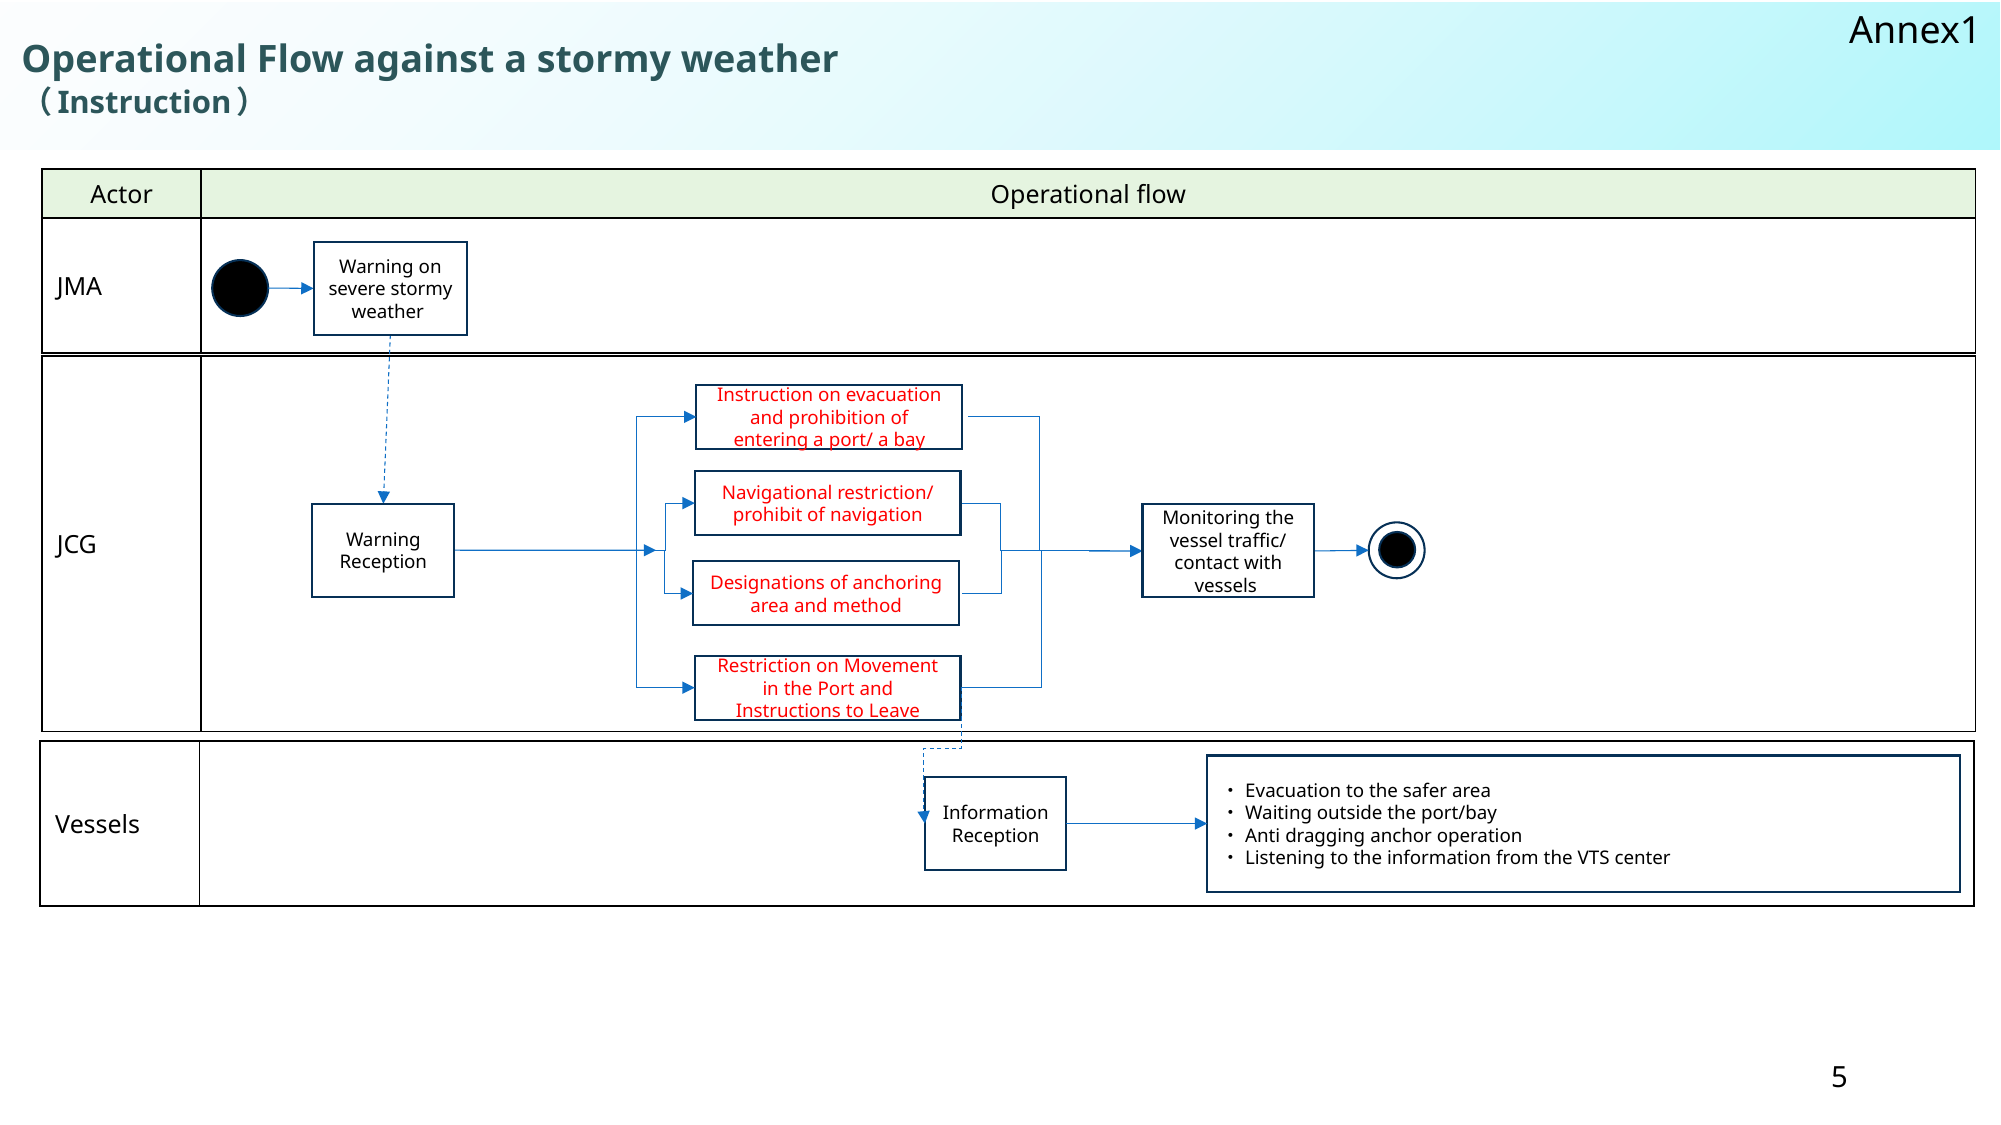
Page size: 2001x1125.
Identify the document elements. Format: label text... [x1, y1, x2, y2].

table_cell JMA [43, 219, 200, 352]
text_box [636, 550, 694, 589]
text_box Warning on severe stormy weather [313, 241, 468, 336]
text_box Instruction on evacuation and prohibition of entering a port/ a bay [695, 384, 963, 450]
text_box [597, 589, 735, 649]
text_box Restriction on Movement in the Port and Instructions to Leave [694, 655, 960, 721]
text_box Monitoring the vessel traffic/ contact with vessels [1141, 503, 1315, 598]
table_header Actor [43, 170, 200, 217]
text_box [1367, 521, 1426, 580]
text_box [924, 687, 961, 824]
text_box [636, 503, 695, 551]
text_box Warning Reception [311, 503, 455, 598]
table_header Operational flow [202, 170, 1975, 217]
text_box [960, 550, 1042, 688]
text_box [968, 416, 1111, 551]
text_box Information Reception [924, 776, 1067, 871]
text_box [383, 334, 391, 504]
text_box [599, 453, 734, 514]
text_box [962, 503, 1040, 550]
table_cell [202, 219, 1975, 352]
table_header [200, 742, 1973, 905]
table_header JCG [43, 357, 200, 731]
text_box [211, 259, 270, 318]
table_header Vessels [41, 742, 199, 905]
text_box ・Evacuation to the safer area ・Waiting outside the port/bay ・Anti dragging anchor operation ・Listening to the information from the VTS center [1206, 754, 1961, 893]
table_header [202, 357, 924, 731]
text_box Designations of anchoring area and method [694, 560, 960, 626]
text_box Navigational restriction/ prohibit of navigation [695, 470, 962, 536]
table_header [391, 357, 1975, 731]
text_box [1378, 530, 1417, 569]
title Operational Flow against a stormy weather （Instruction） [6, 27, 2000, 130]
